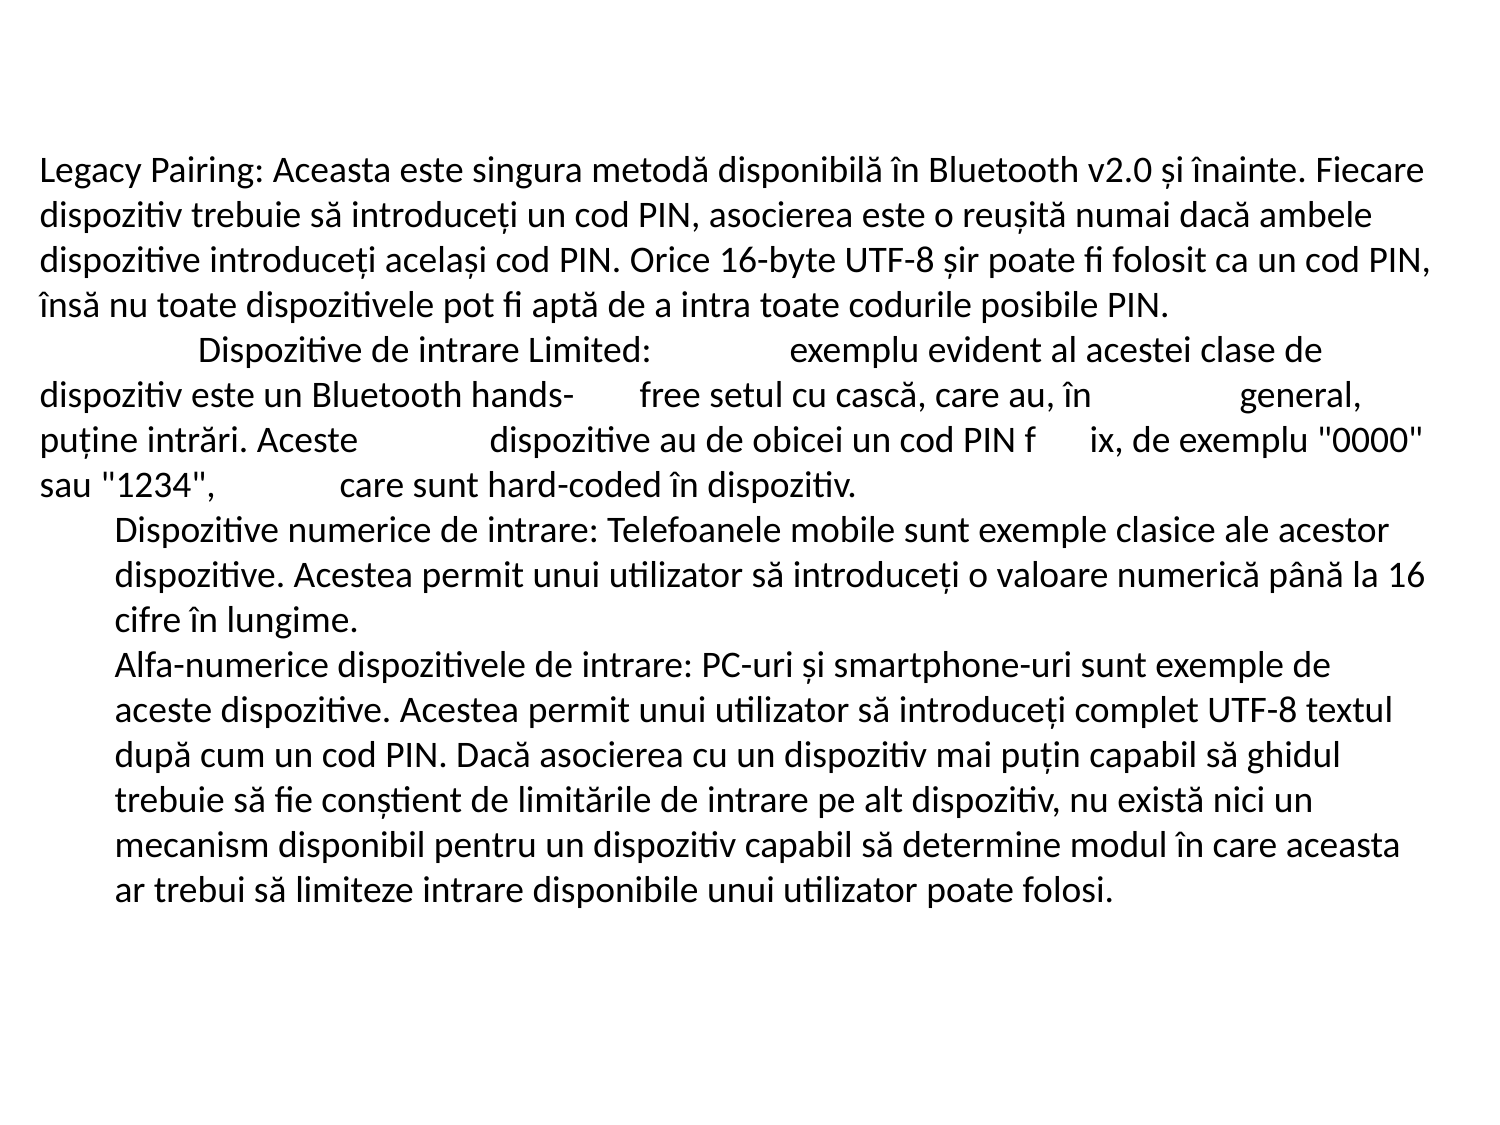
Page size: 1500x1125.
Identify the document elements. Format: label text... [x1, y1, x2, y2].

text_box Legacy Pairing: Aceasta este singura metodă disponibilă în Bluetooth v2.0 şi înainte. Fiecare dispozitiv trebuie să introduceţi un cod PIN, asocierea este o reuşită numai dacă ambele dispozitive introduceţi acelaşi cod PIN. Orice 16-byte UTF-8 şir poate fi folosit ca un cod PIN, însă nu toate dispozitivele pot fi aptă de a intra toate codurile posibile PIN. Dispozitive de intrare Limited: exemplu evident al acestei clase de dispozitiv este un Bluetooth hands- free setul cu cască, care au, în general, puţine intrări. Aceste dispozitive au de obicei un cod PIN f ix, de exemplu "0000" sau "1234", care sunt hard-coded în dispozitiv. Dispozitive numerice de intrare: Telefoanele mobile sunt exemple clasice ale acestor dispozitive. Acestea permit unui utilizator să introduceţi o valoare numerică până la 16 cifre în lungime. Alfa-numerice dispozitivele de intrare: PC-uri şi smartphone-uri sunt exemple de aceste dispozitive. Acestea permit unui utilizator să introduceţi complet UTF-8 textul după cum un cod PIN. Dacă asocierea cu un dispozitiv mai puţin capabil să ghidul trebuie să fie conştient de limitările de intrare pe alt dispozitiv, nu există nici un mecanism disponibil pentru un dispozitiv capabil să determine modul în care aceasta ar trebui să limiteze intrare disponibile unui utilizator poate folosi. [24, 137, 1450, 918]
